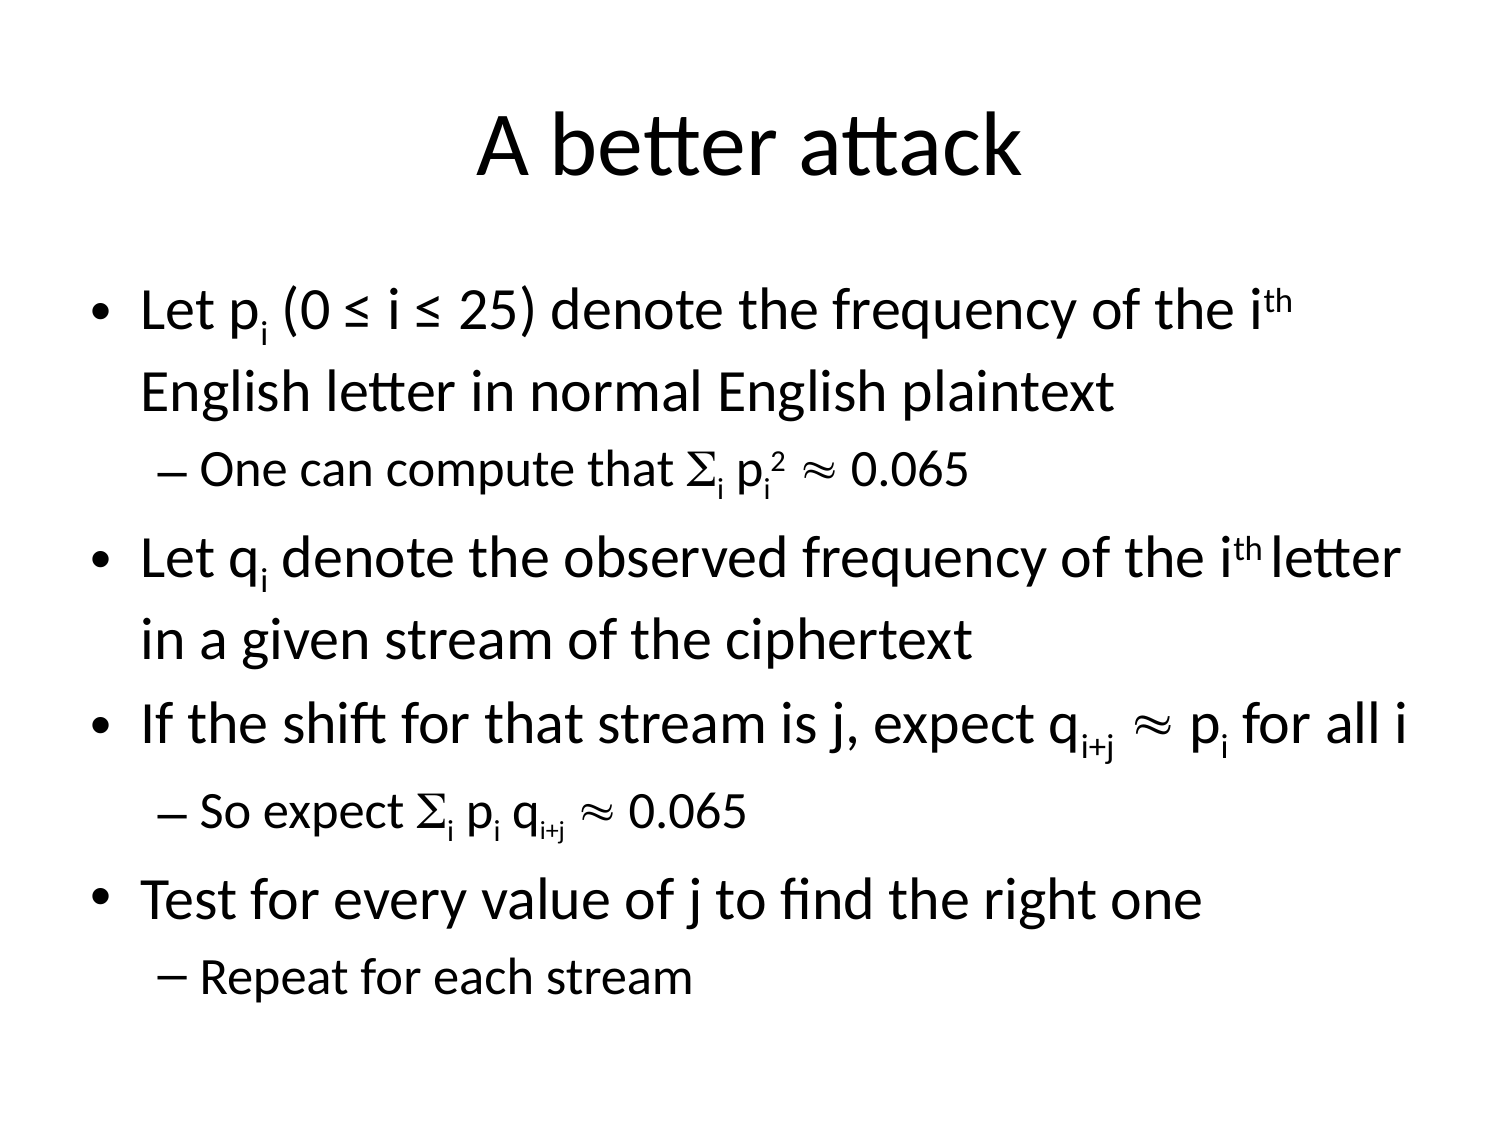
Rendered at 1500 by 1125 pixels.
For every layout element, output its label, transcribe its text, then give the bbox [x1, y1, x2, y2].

list Let pi (0 ≤ i ≤ 25) denote the frequency of the ith English letter in normal English plaintext One can compute that i pi2  0.065 Let qi denote the observed frequency of the ith letter in a given stream of the ciphertext If the shift for that stream is j, expect qi+j  pi for all i So expect i pi qi+j  0.065 Test for every value of j to find the right one Repeat for each stream [75, 262, 1425, 1075]
title A better attack [75, 45, 1425, 233]
